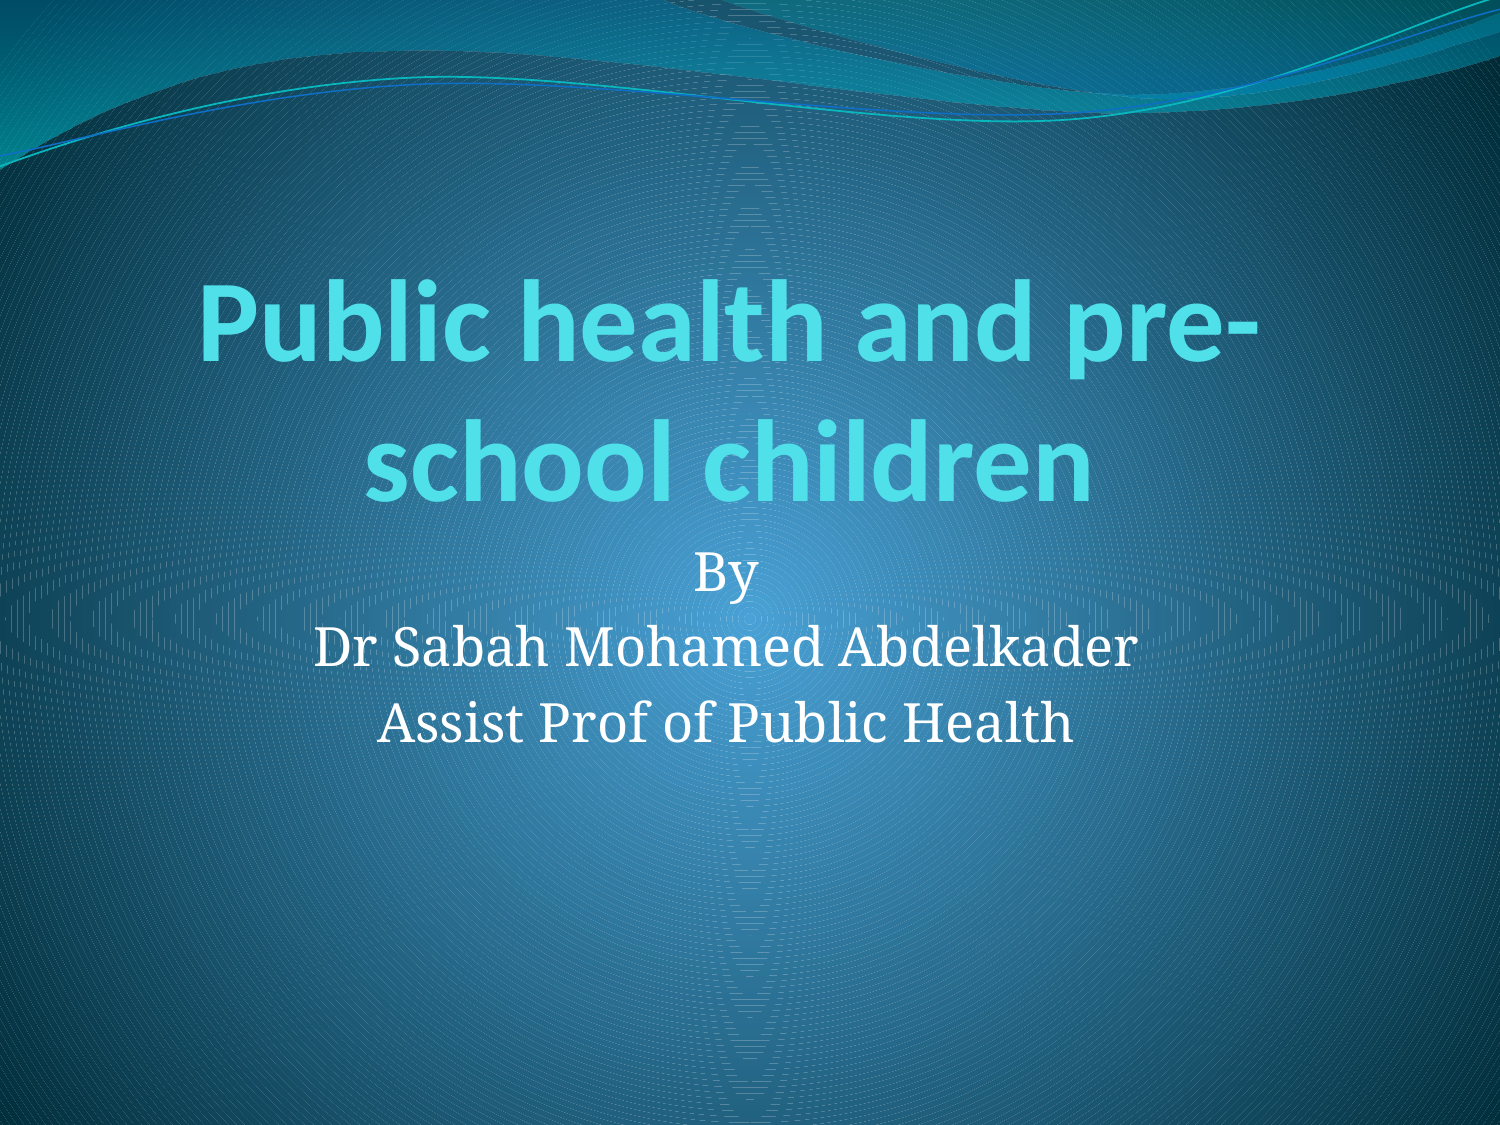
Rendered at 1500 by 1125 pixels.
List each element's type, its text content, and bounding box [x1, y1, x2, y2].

subtitle By Dr Sabah Mohamed Abdelkader Assist Prof of Public Health [87, 529, 1376, 818]
title Public health and pre-school children [87, 224, 1376, 525]
